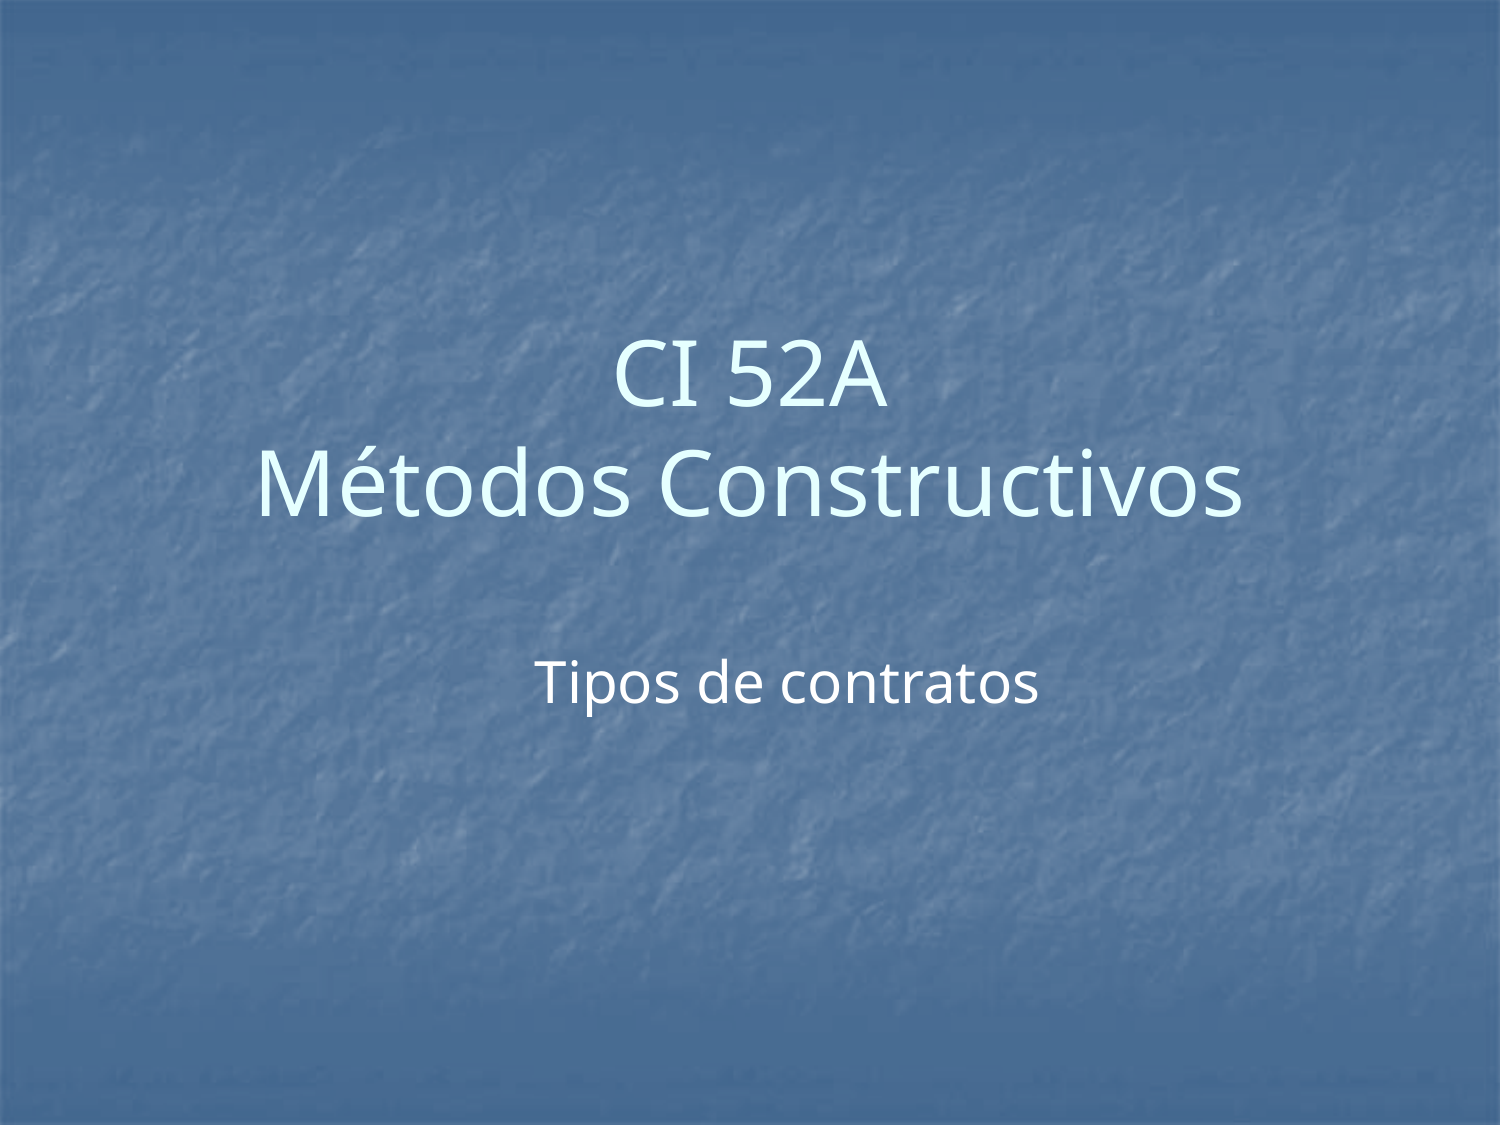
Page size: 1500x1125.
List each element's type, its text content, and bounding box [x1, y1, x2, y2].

subtitle Tipos de contratos [224, 637, 1276, 926]
title CI 52A Métodos Constructivos [112, 274, 1388, 576]
